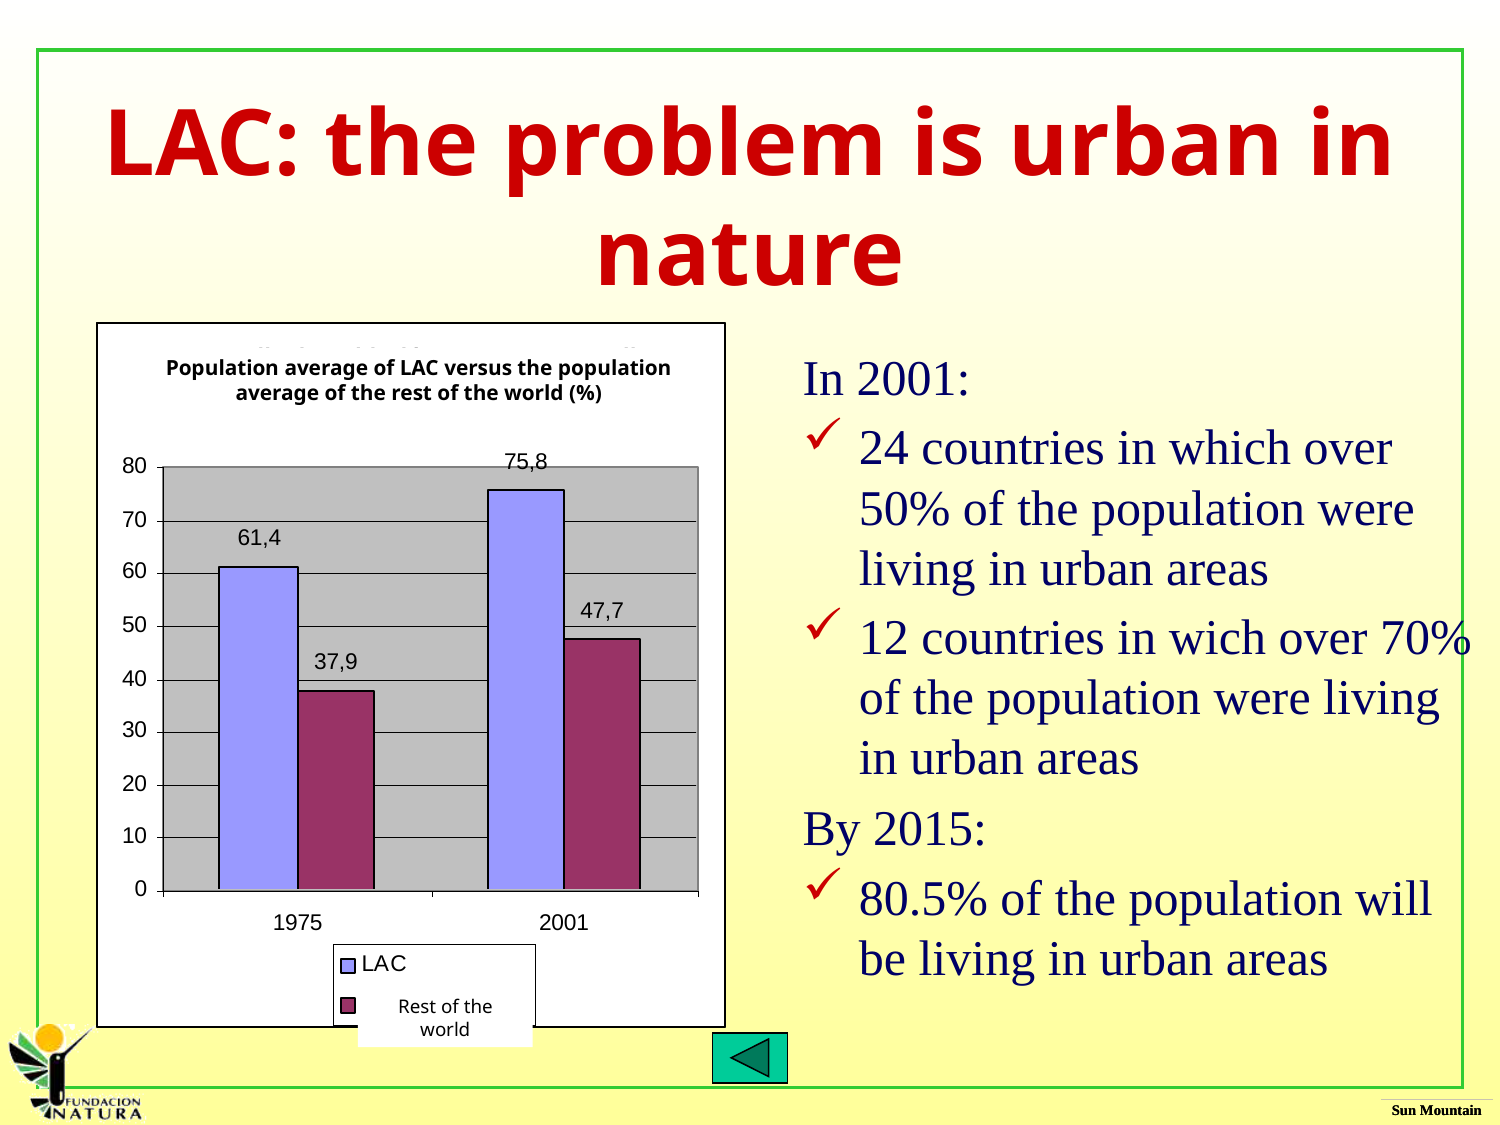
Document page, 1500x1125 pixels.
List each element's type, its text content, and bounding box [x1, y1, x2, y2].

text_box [86, 312, 738, 1038]
title LAC: the problem is urban in nature [74, 99, 1426, 288]
list In 2001: 24 countries in which over 50% of the population were living in urban areas 12 countries in wich over 70% of the population were living in urban areas By 2015: 80.5% of the population will be living in urban areas [787, 337, 1488, 1013]
text_box [712, 1032, 788, 1083]
